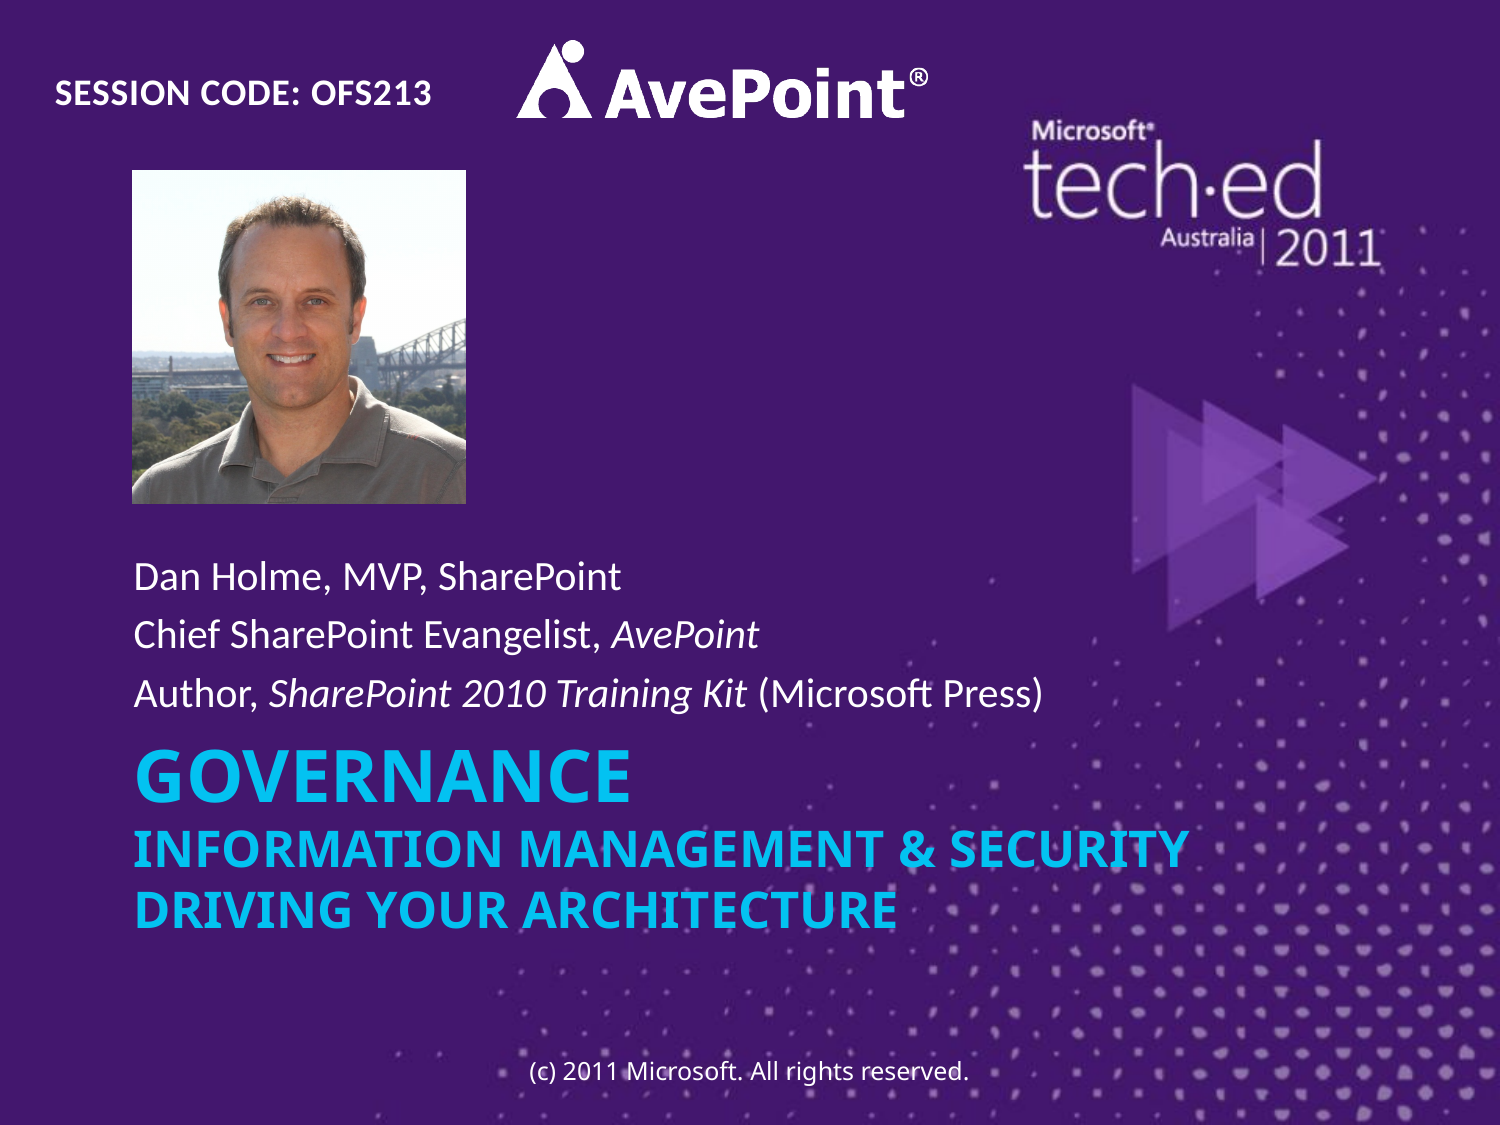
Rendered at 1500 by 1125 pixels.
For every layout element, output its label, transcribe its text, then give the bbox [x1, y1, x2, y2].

title Governance Information Management & Security Driving Your Architecture [118, 723, 1394, 947]
list Dan Holme, MVP, SharePoint Chief SharePoint Evangelist, AvePoint Author, SharePoint 2010 Training Kit (Microsoft Press) [118, 476, 1394, 723]
text_box SESSION CODE: OFS213 [54, 73, 511, 114]
picture [0, 0, 1500, 1125]
footer (c) 2011 Microsoft. All rights reserved. [512, 1042, 988, 1103]
